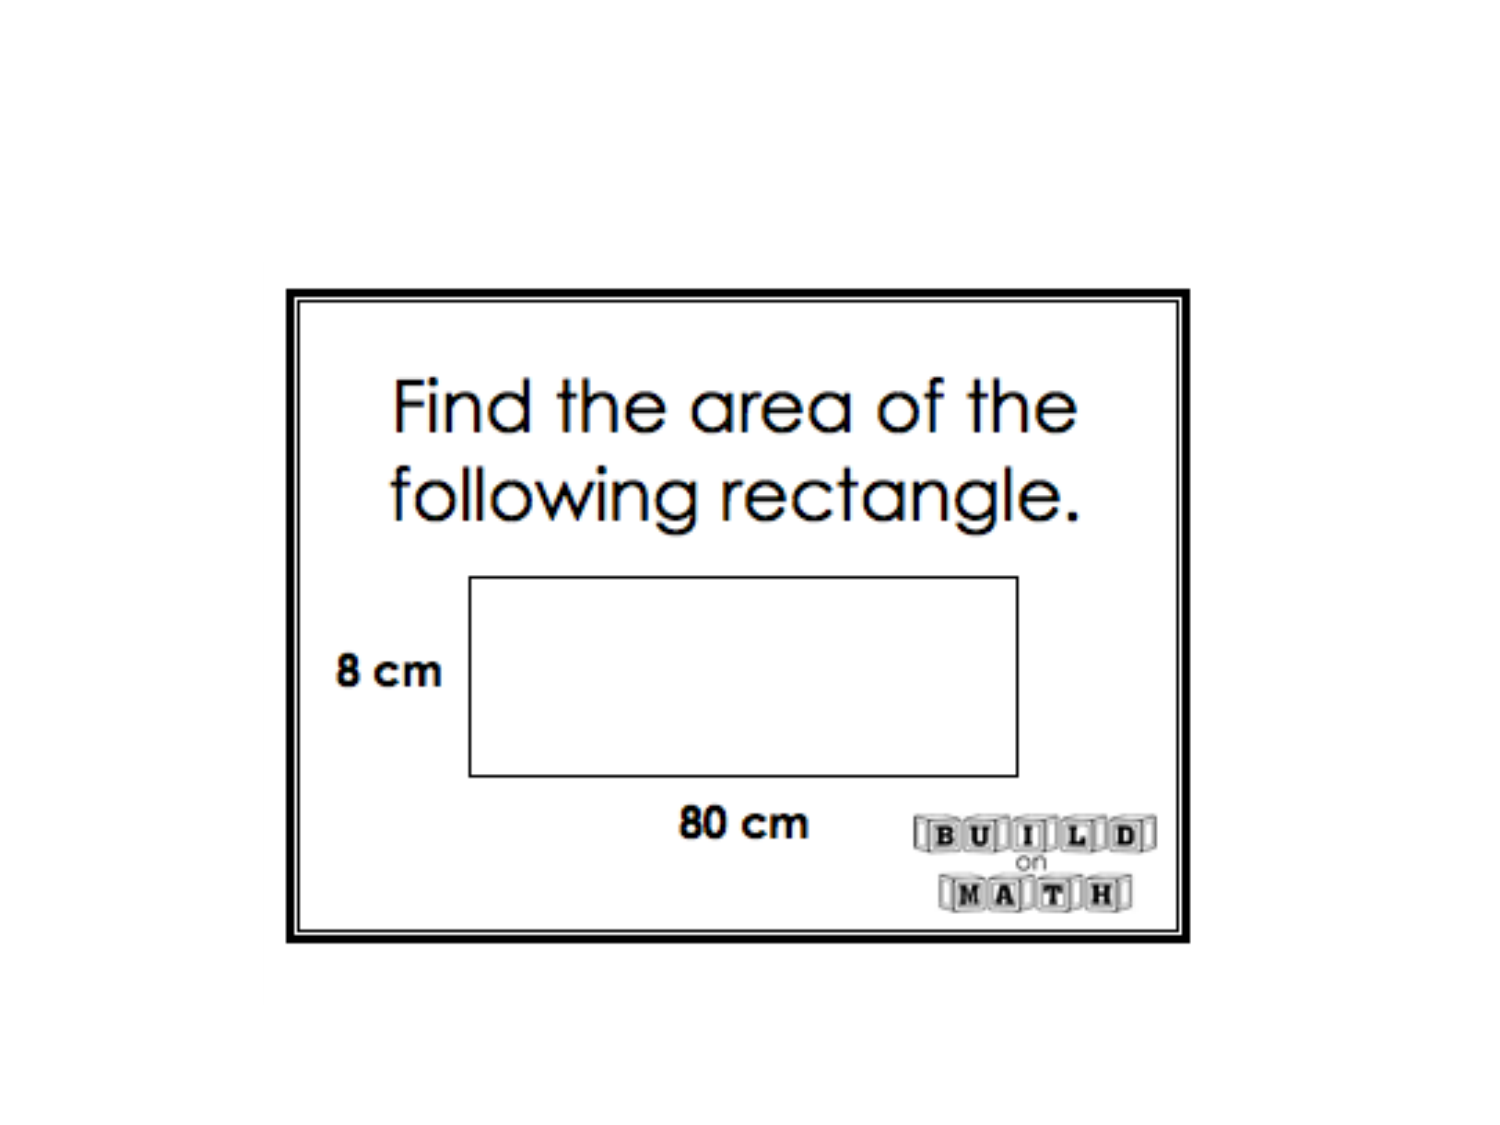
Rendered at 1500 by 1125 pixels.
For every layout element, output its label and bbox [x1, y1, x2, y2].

list [74, 262, 1426, 1006]
